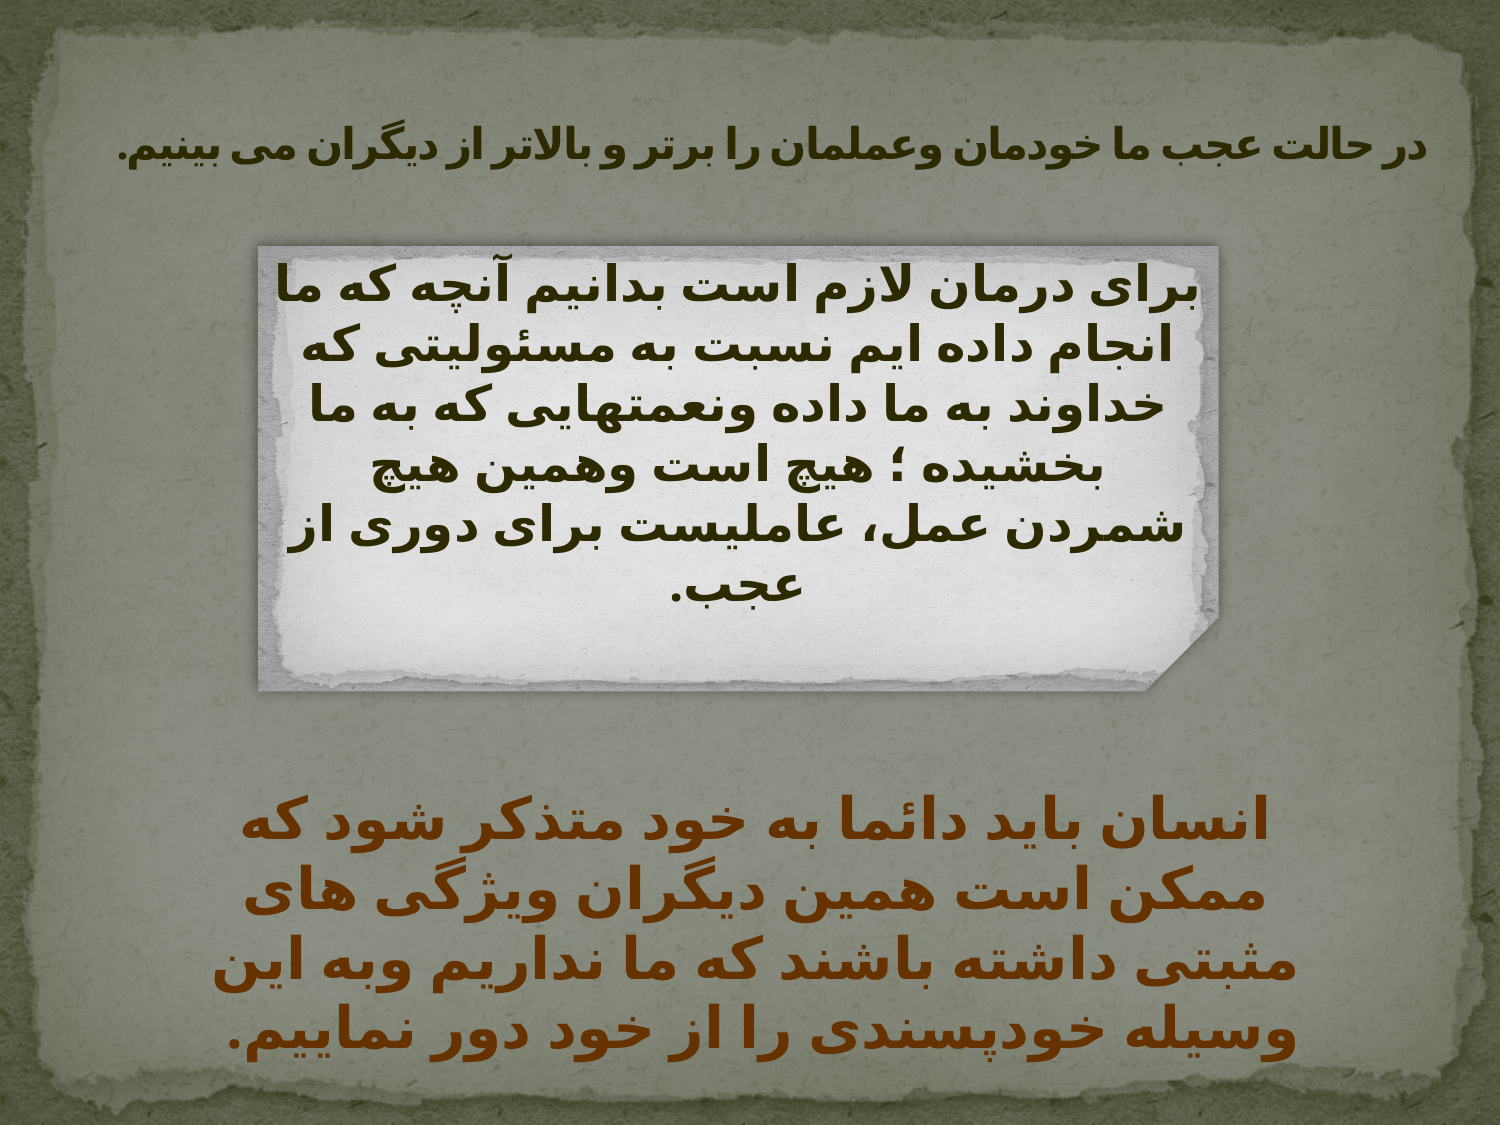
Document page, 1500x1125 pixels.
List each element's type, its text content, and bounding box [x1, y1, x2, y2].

text_box برای درمان لازم است بدانیم آنچه که ما انجام داده ایم نسبت به مسئولیتی که خداوند به ما داده ونعمتهایی که به ما بخشیده ؛ هیچ است وهمین هیچ شمردن عمل، عاملیست برای دوری از عجب. [257, 246, 1219, 692]
text_box انسان باید دائما به خود متذکر شود که ممکن است همین دیگران ویژگی های مثبتی داشته باشند که ما نداریم وبه این وسیله خودپسندی را از خود دور نماییم. [187, 773, 1325, 1069]
title در حالت عجب ما خودمان وعملمان را برتر و بالاتر از دیگران می بینیم. [70, 58, 1444, 176]
